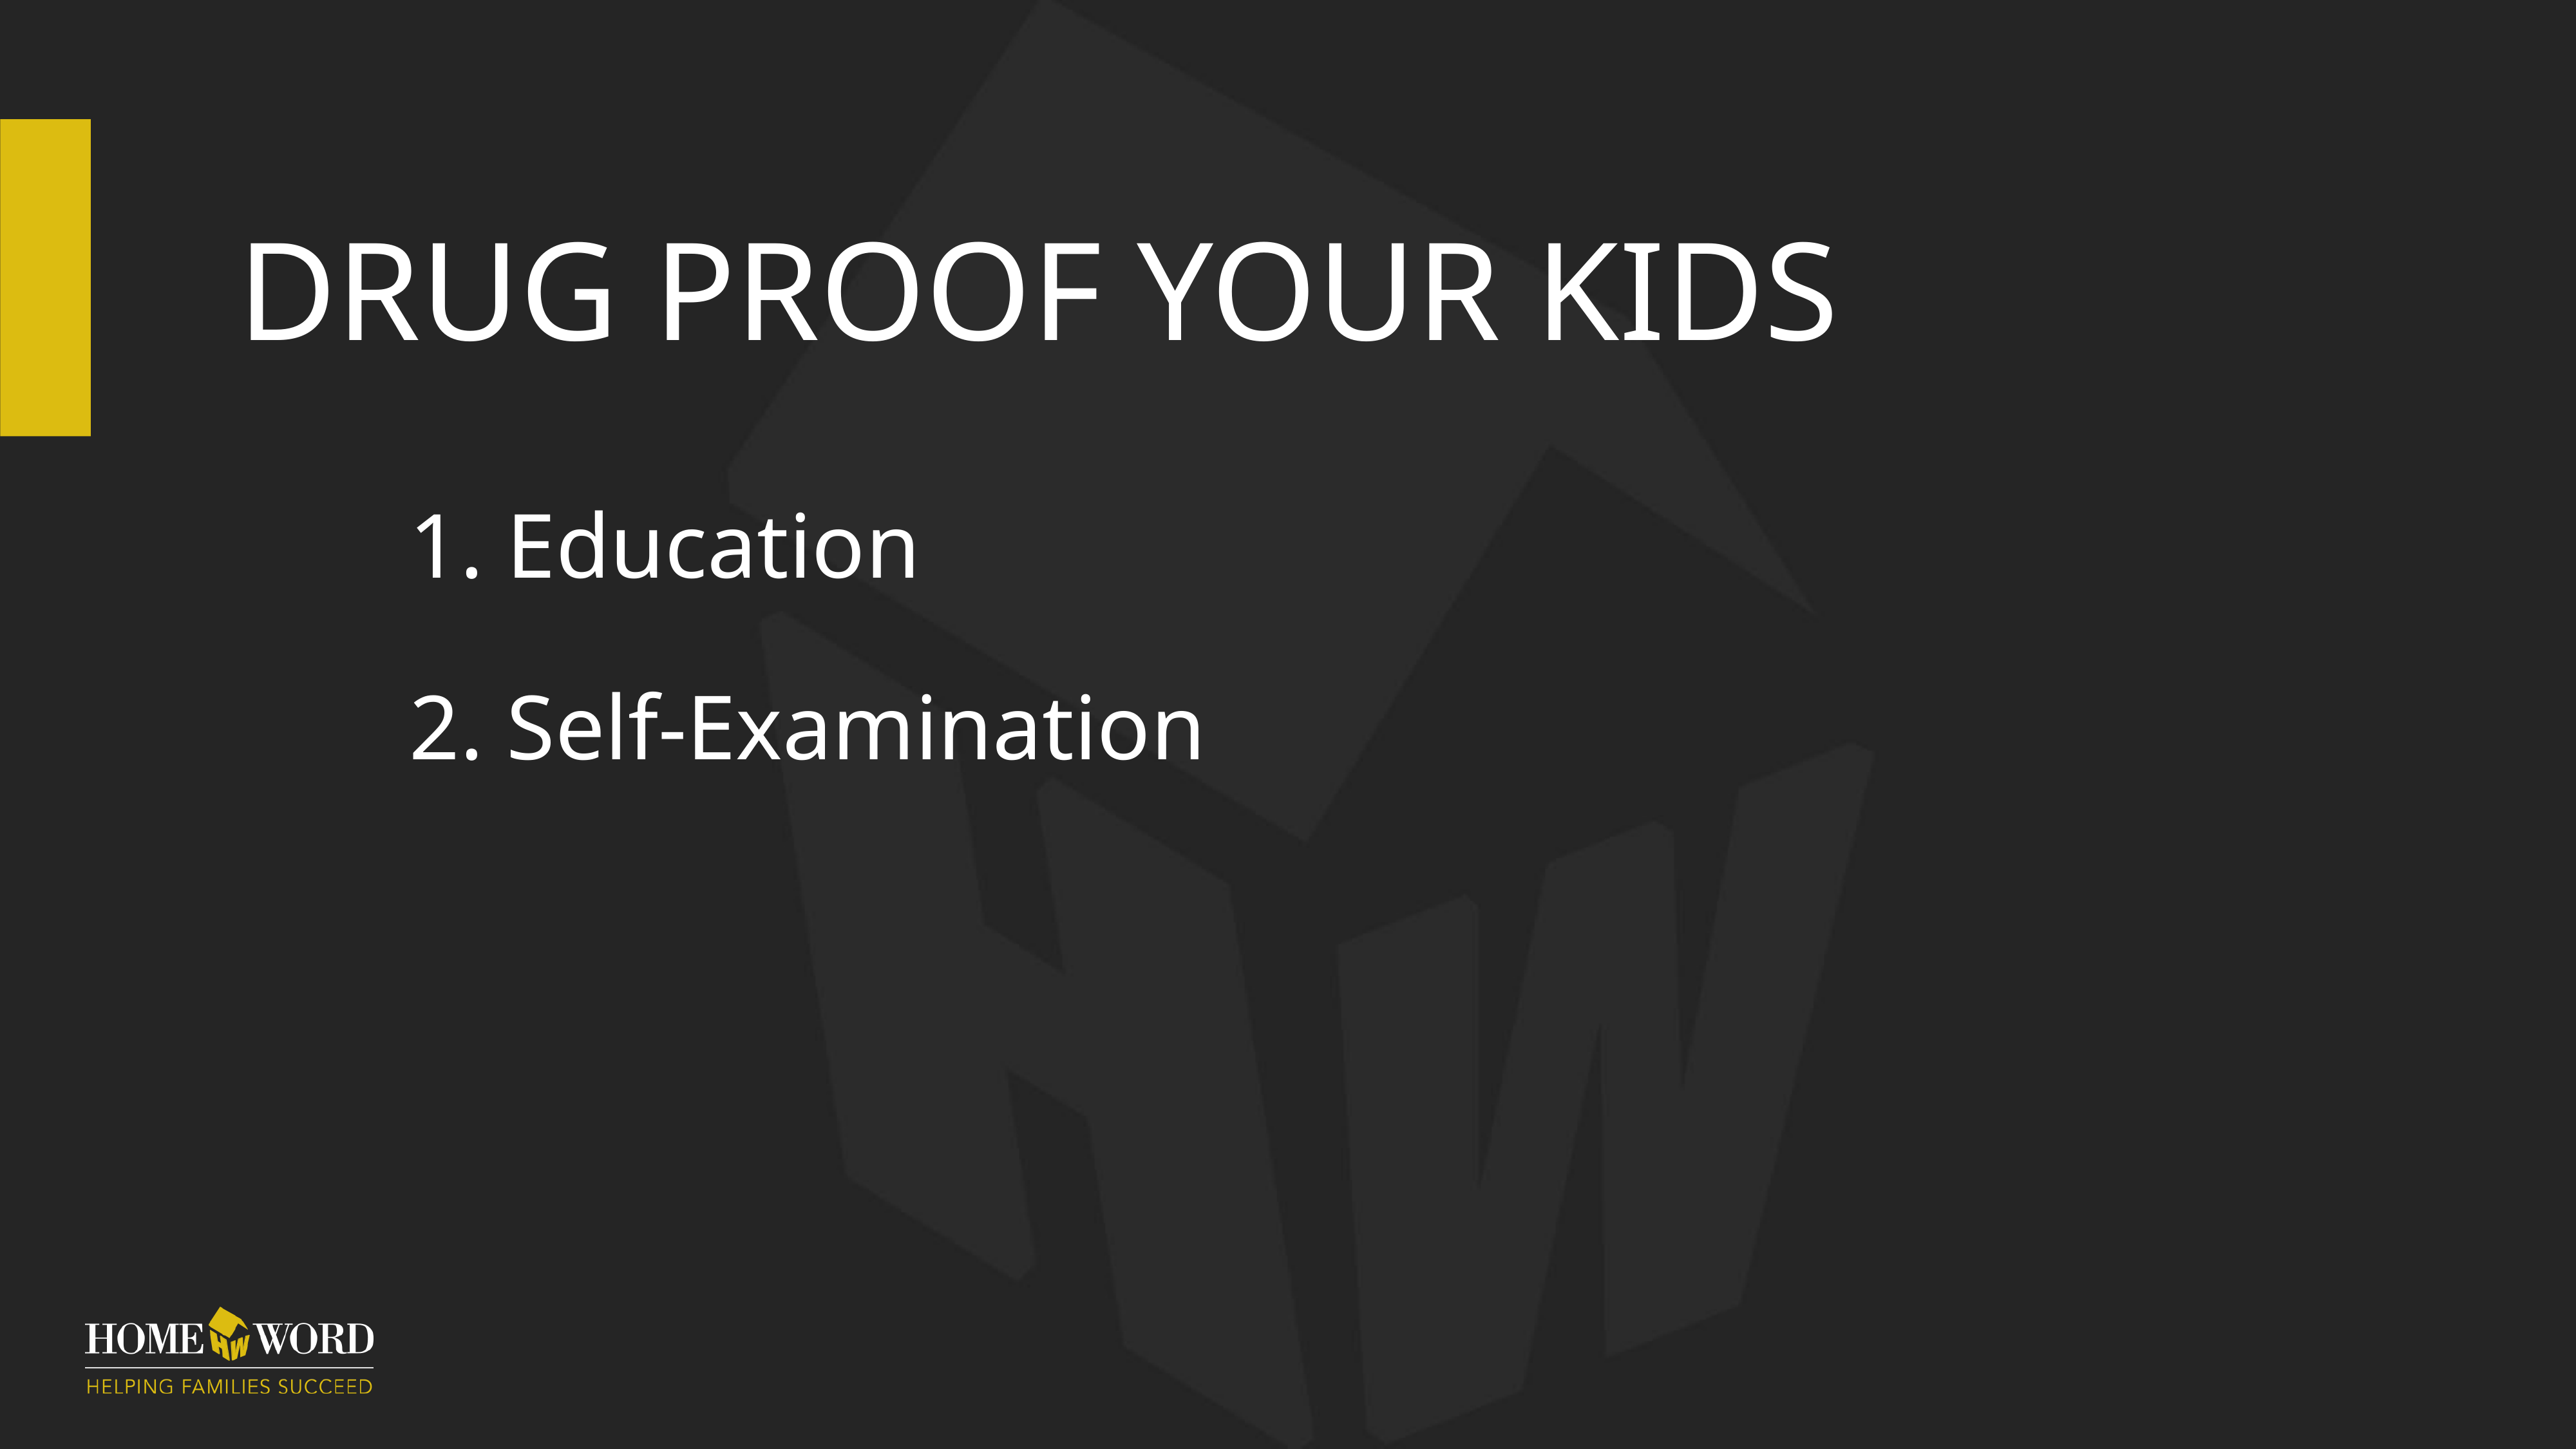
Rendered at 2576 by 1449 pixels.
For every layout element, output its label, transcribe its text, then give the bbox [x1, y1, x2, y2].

text_box Education Self-Examination [404, 484, 2385, 1238]
picture [0, 0, 2576, 1449]
title Drug Proof Your Kids [232, 199, 2282, 466]
